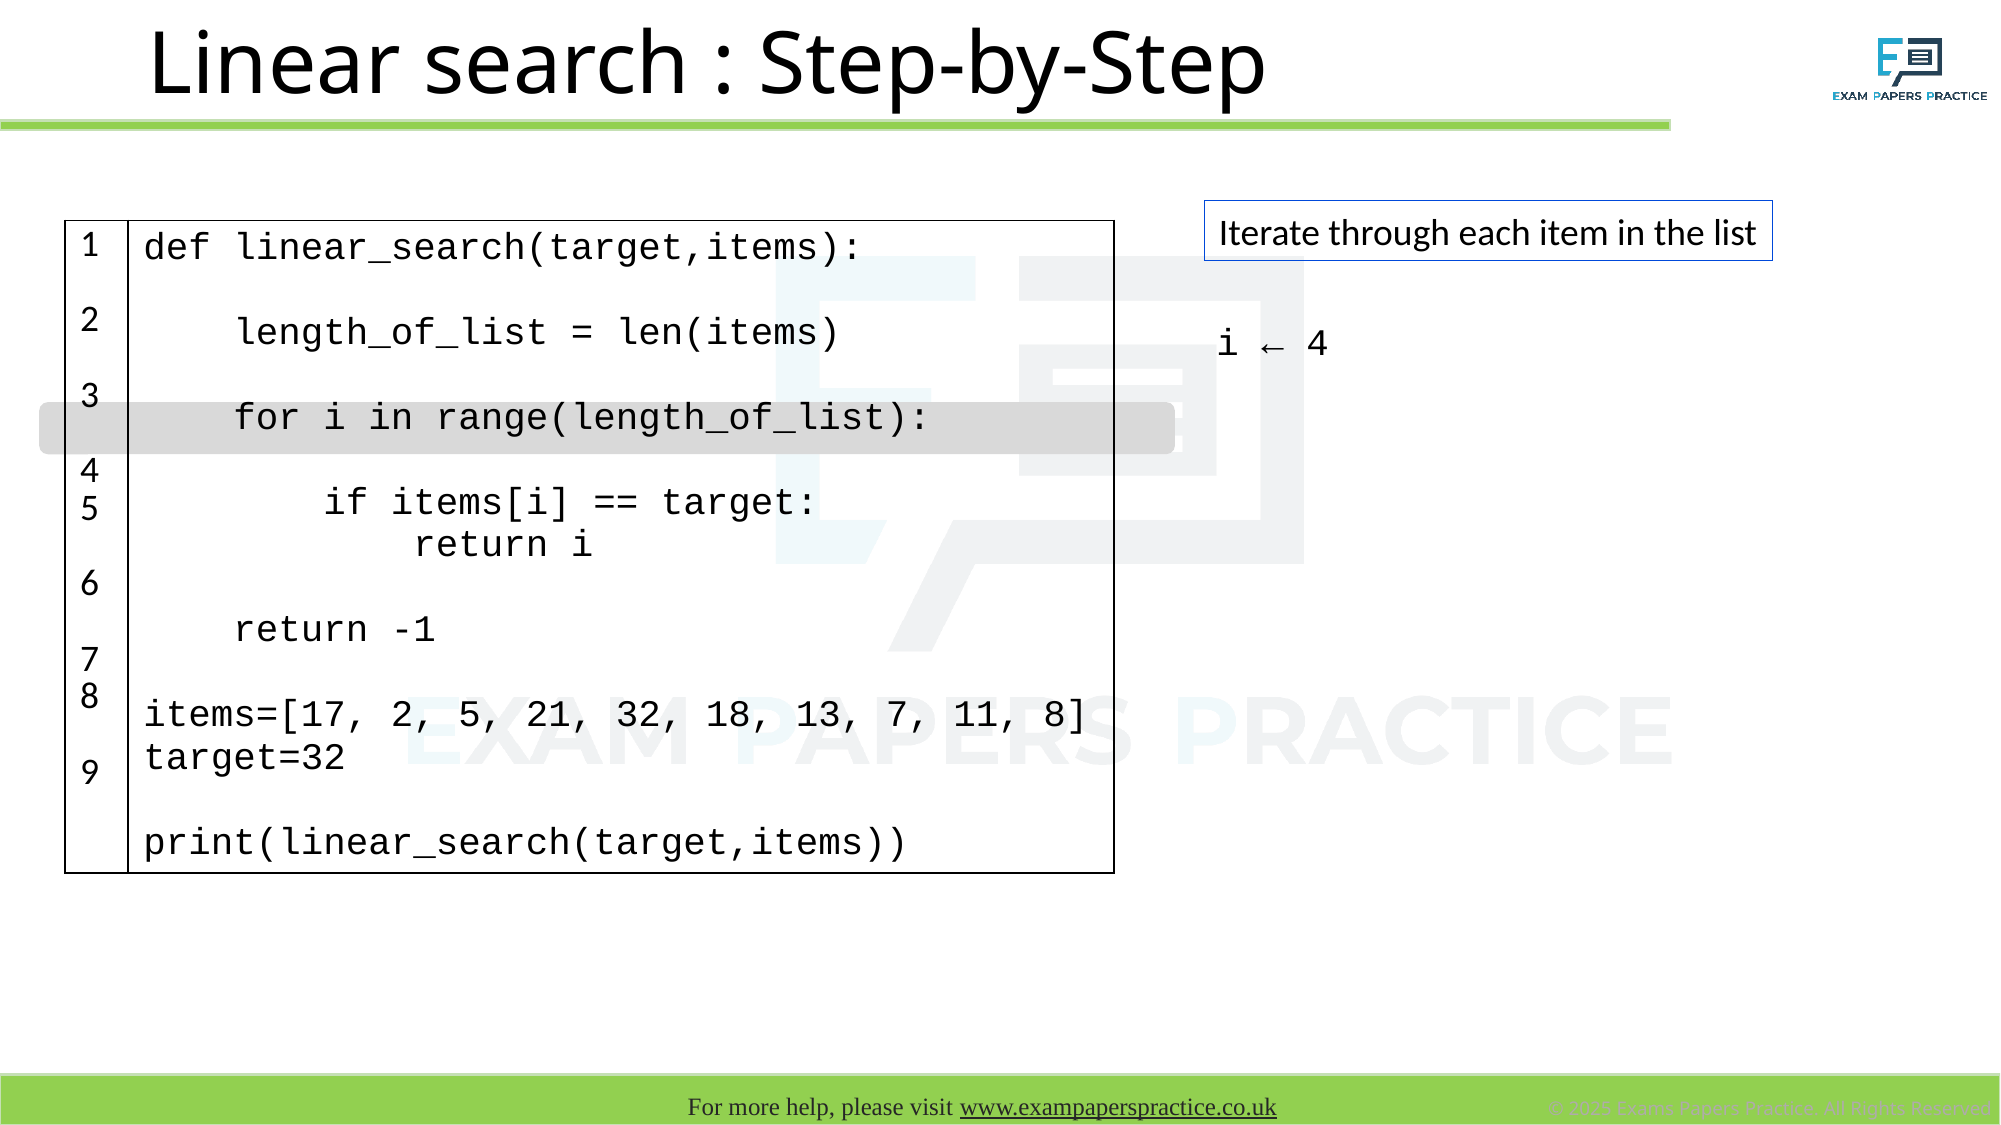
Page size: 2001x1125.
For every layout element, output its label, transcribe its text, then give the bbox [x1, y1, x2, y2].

text_box [1115, 401, 1176, 456]
text_box [38, 401, 64, 456]
title Linear search : Step-by-Step [132, 11, 1858, 121]
table_header 1 2 3 4 5 6 7 8 9 [66, 221, 127, 872]
text_box i ← 4 [1201, 310, 1344, 371]
table_header def linear_search(target,items): length_of_list = len(items) for i in range(length_of_list): if items[i] == target: return i return -1 items=[17, 2, 5, 21, 32, 18, 13, 7, 11, 8] target=32 print(linear_search(target,items)) [129, 221, 1113, 872]
text_box Iterate through each item in the list [1204, 200, 1773, 261]
